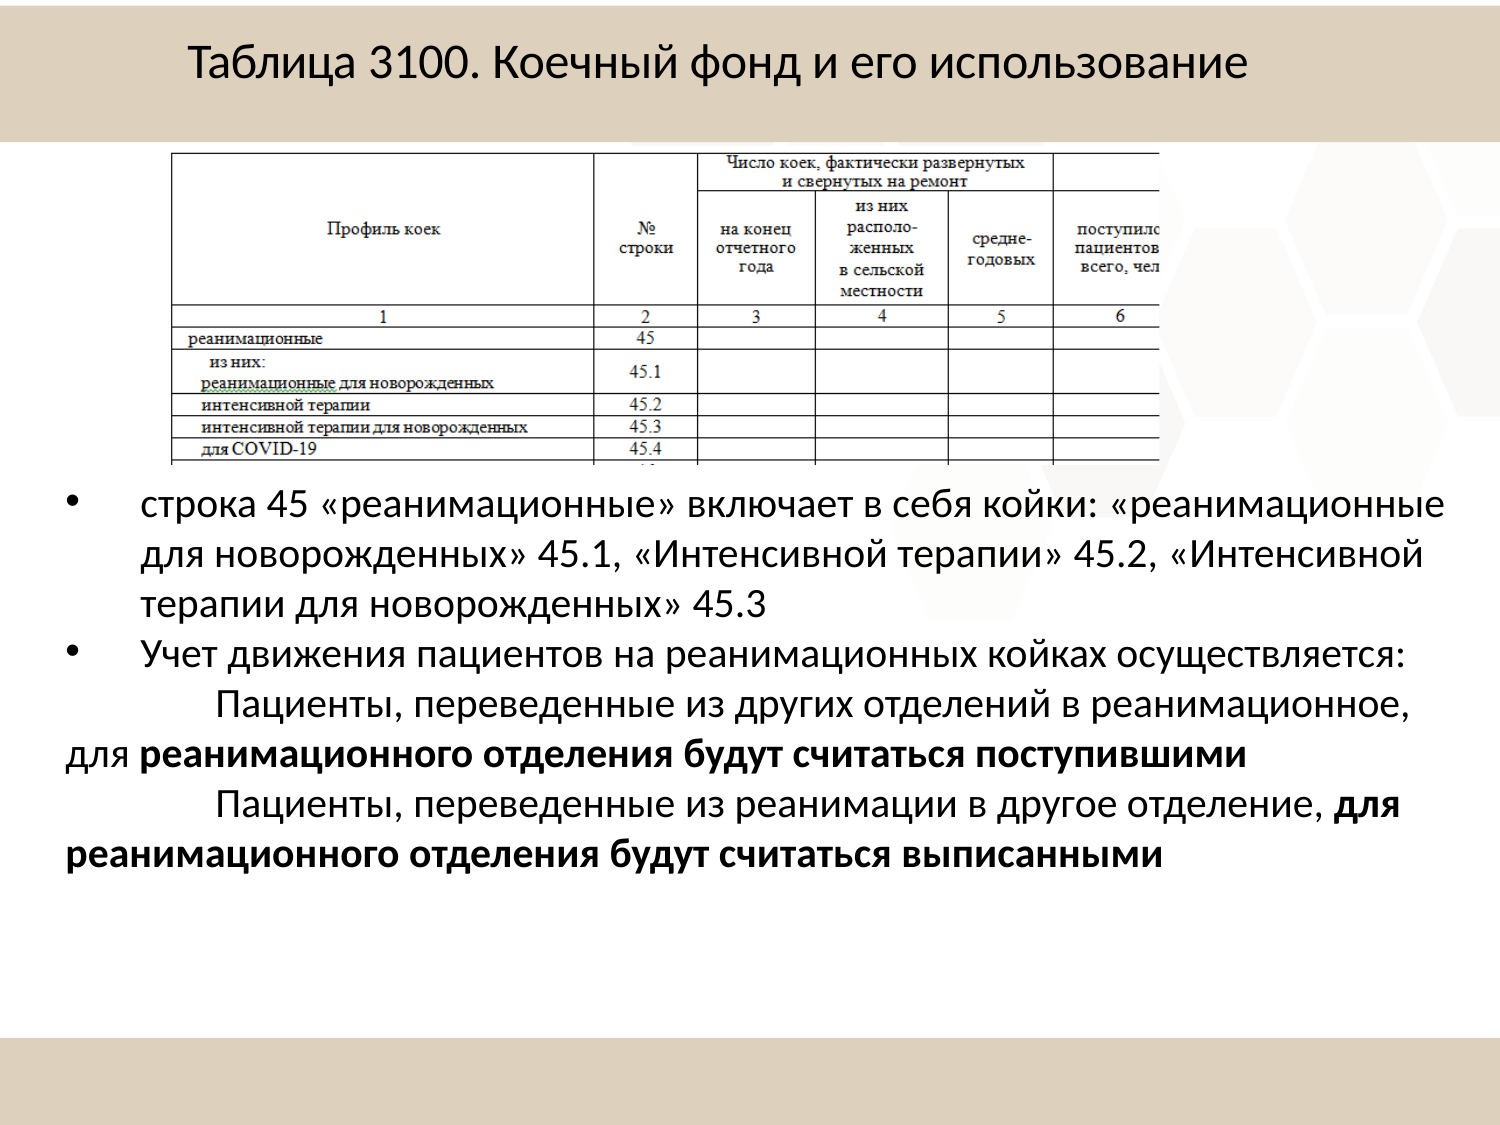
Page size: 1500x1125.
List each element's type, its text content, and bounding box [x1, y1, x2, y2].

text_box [0, 5, 1500, 1125]
picture [159, 146, 1160, 465]
title Таблица 3100. Коечный фонд и его использование [29, 0, 1407, 4]
